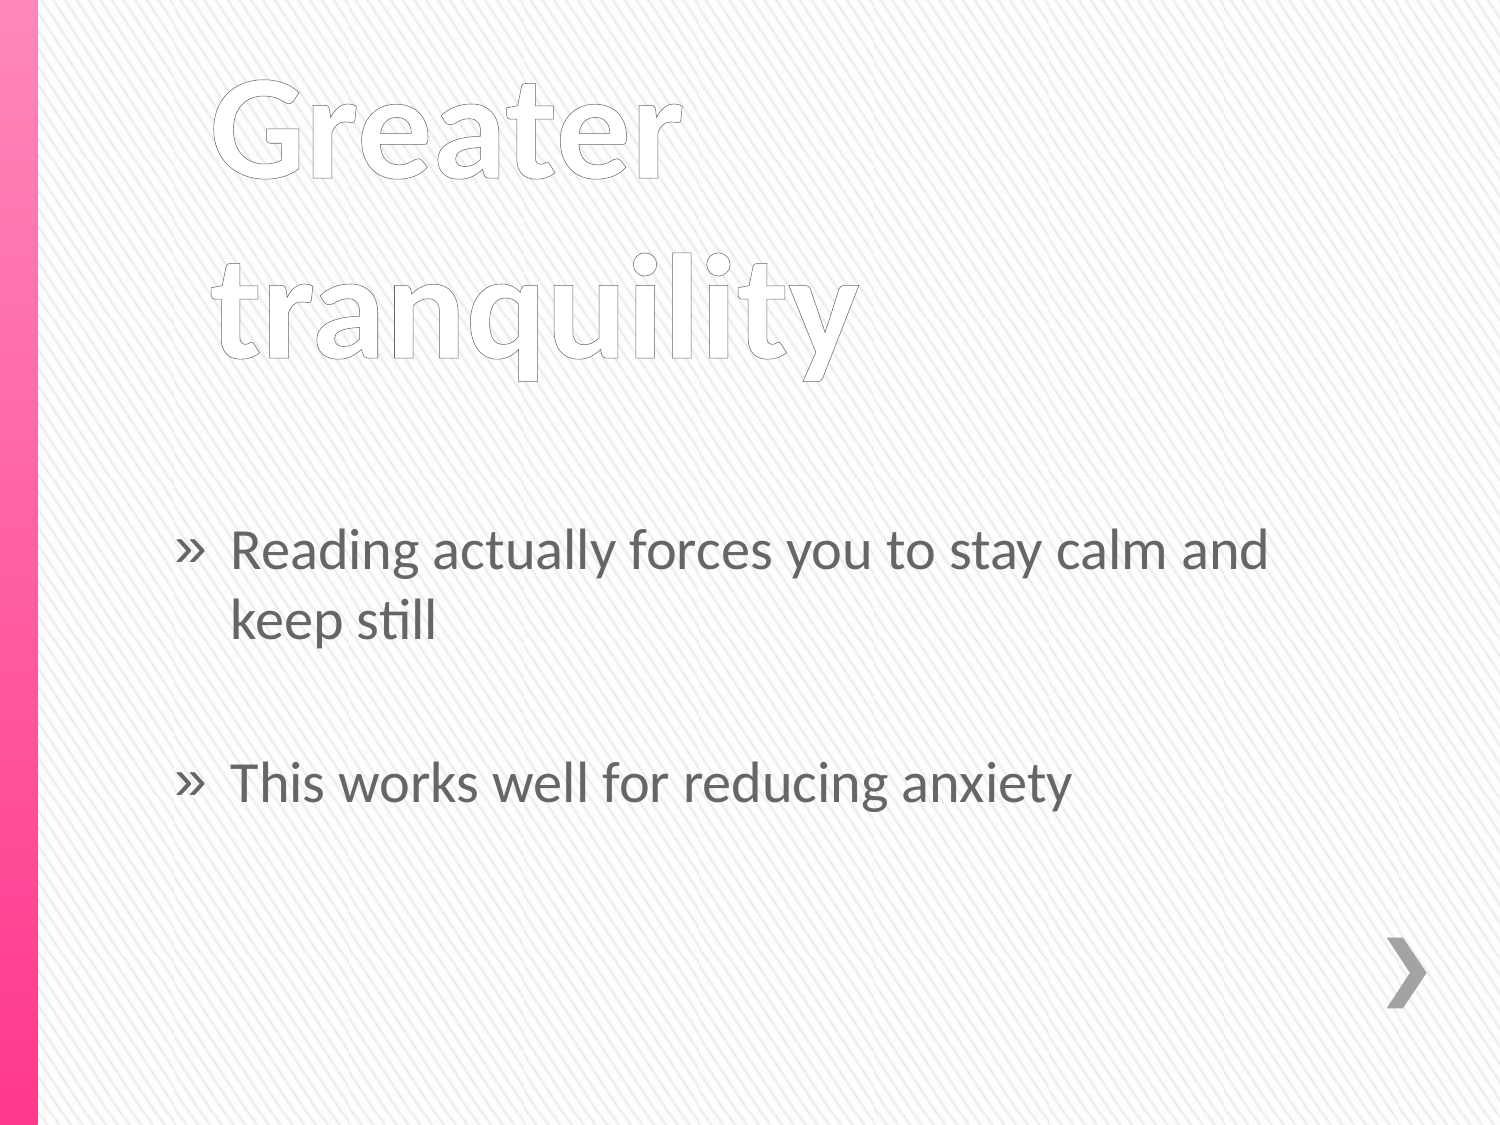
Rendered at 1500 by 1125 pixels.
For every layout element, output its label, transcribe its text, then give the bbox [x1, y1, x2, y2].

title Greater tranquility [194, 208, 1383, 396]
list Reading actually forces you to stay calm and keep still This works well for reducing anxiety [159, 503, 1385, 882]
